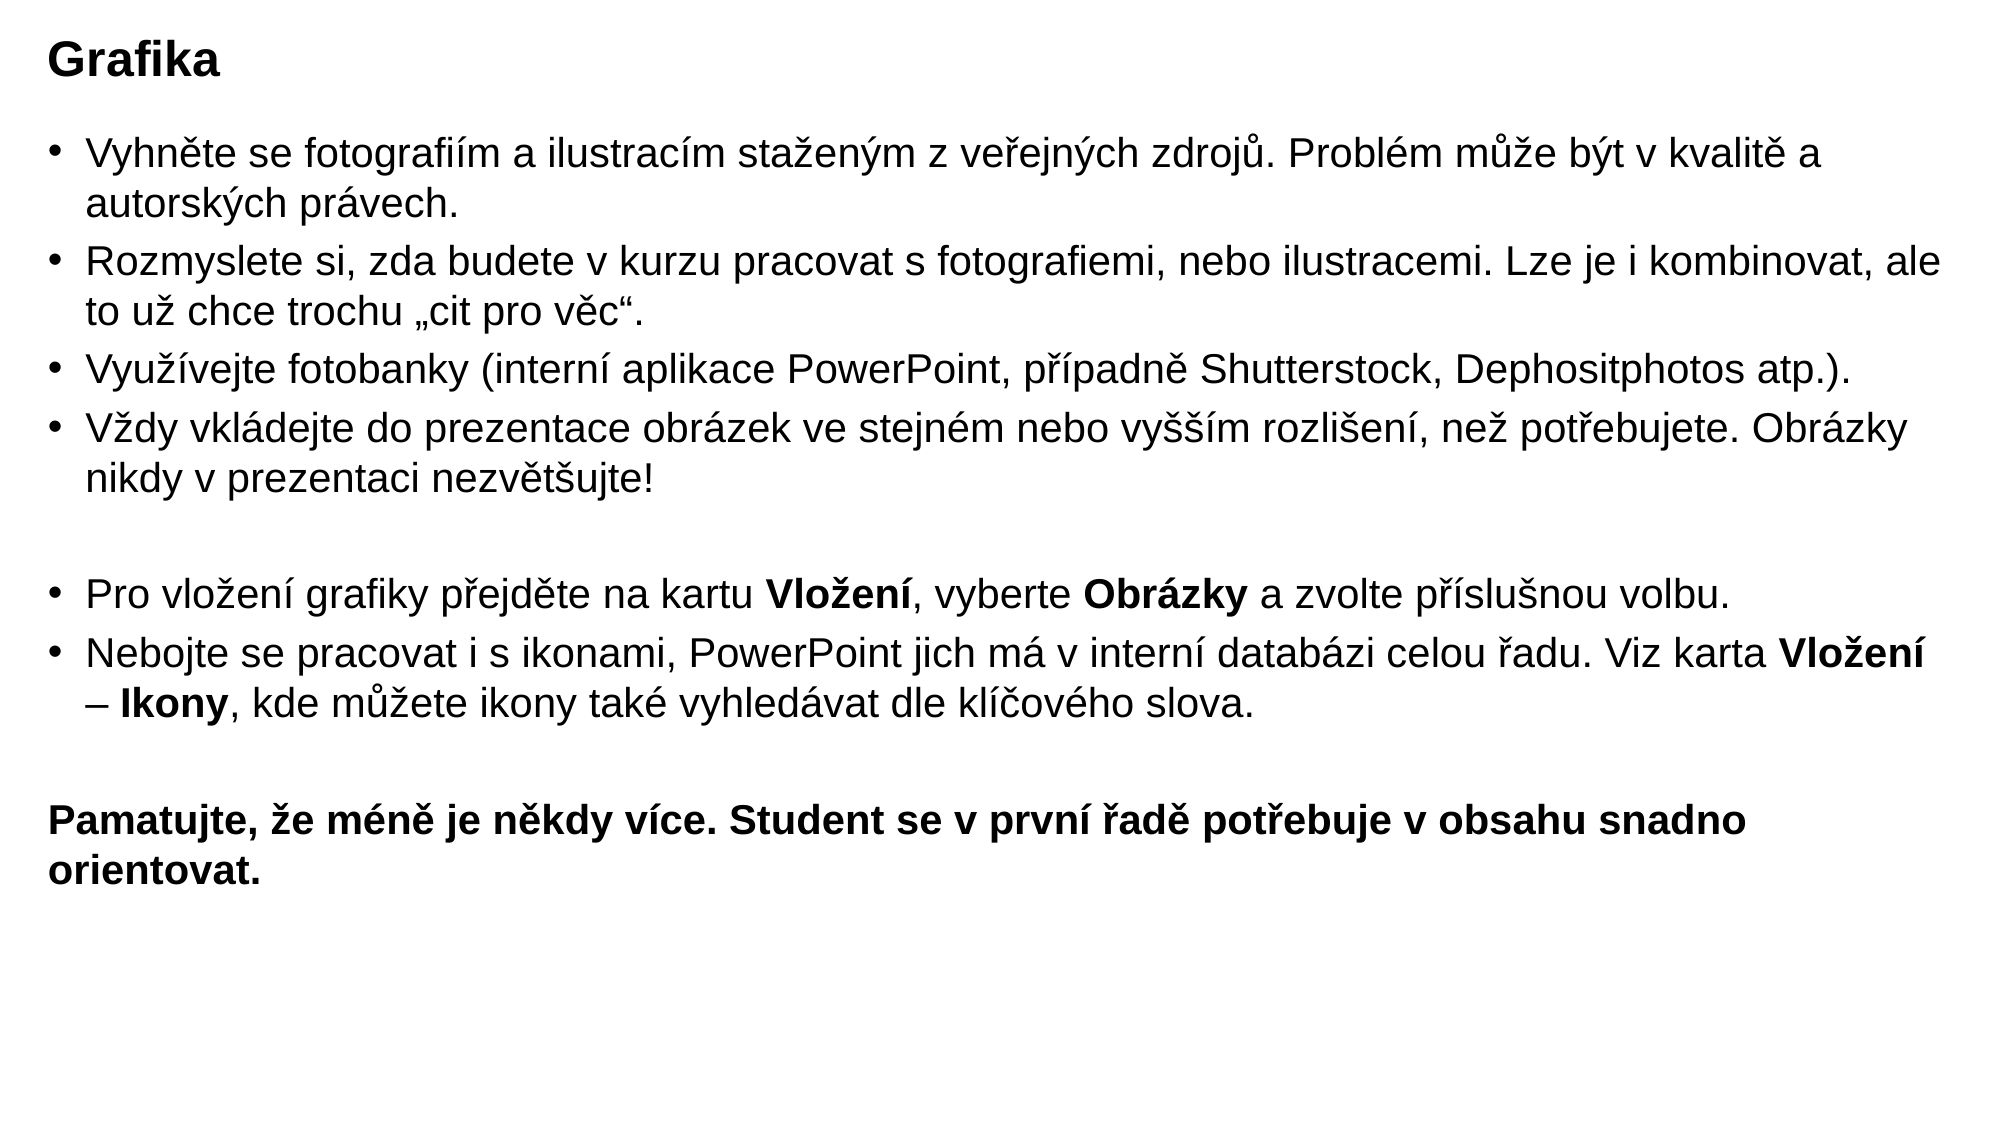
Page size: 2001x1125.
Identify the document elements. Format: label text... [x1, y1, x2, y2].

text_box Vyhněte se fotografiím a ilustracím staženým z veřejných zdrojů. Problém může být v kvalitě a autorských právech. Rozmyslete si, zda budete v kurzu pracovat s fotografiemi, nebo ilustracemi. Lze je i kombinovat, ale to už chce trochu „cit pro věc“. Využívejte fotobanky (interní aplikace PowerPoint, případně Shutterstock, Dephositphotos atp.). Vždy vkládejte do prezentace obrázek ve stejném nebo vyšším rozlišení, než potřebujete. Obrázky nikdy v prezentaci nezvětšujte! Pro vložení grafiky přejděte na kartu Vložení, vyberte Obrázky a zvolte příslušnou volbu. Nebojte se pracovat i s ikonami, PowerPoint jich má v interní databázi celou řadu. Viz karta Vložení – Ikony, kde můžete ikony také vyhledávat dle klíčového slova. Pamatujte, že méně je někdy více. Student se v první řadě potřebuje v obsahu snadno orientovat. [33, 118, 1967, 1081]
title Grafika [33, 11, 1967, 110]
